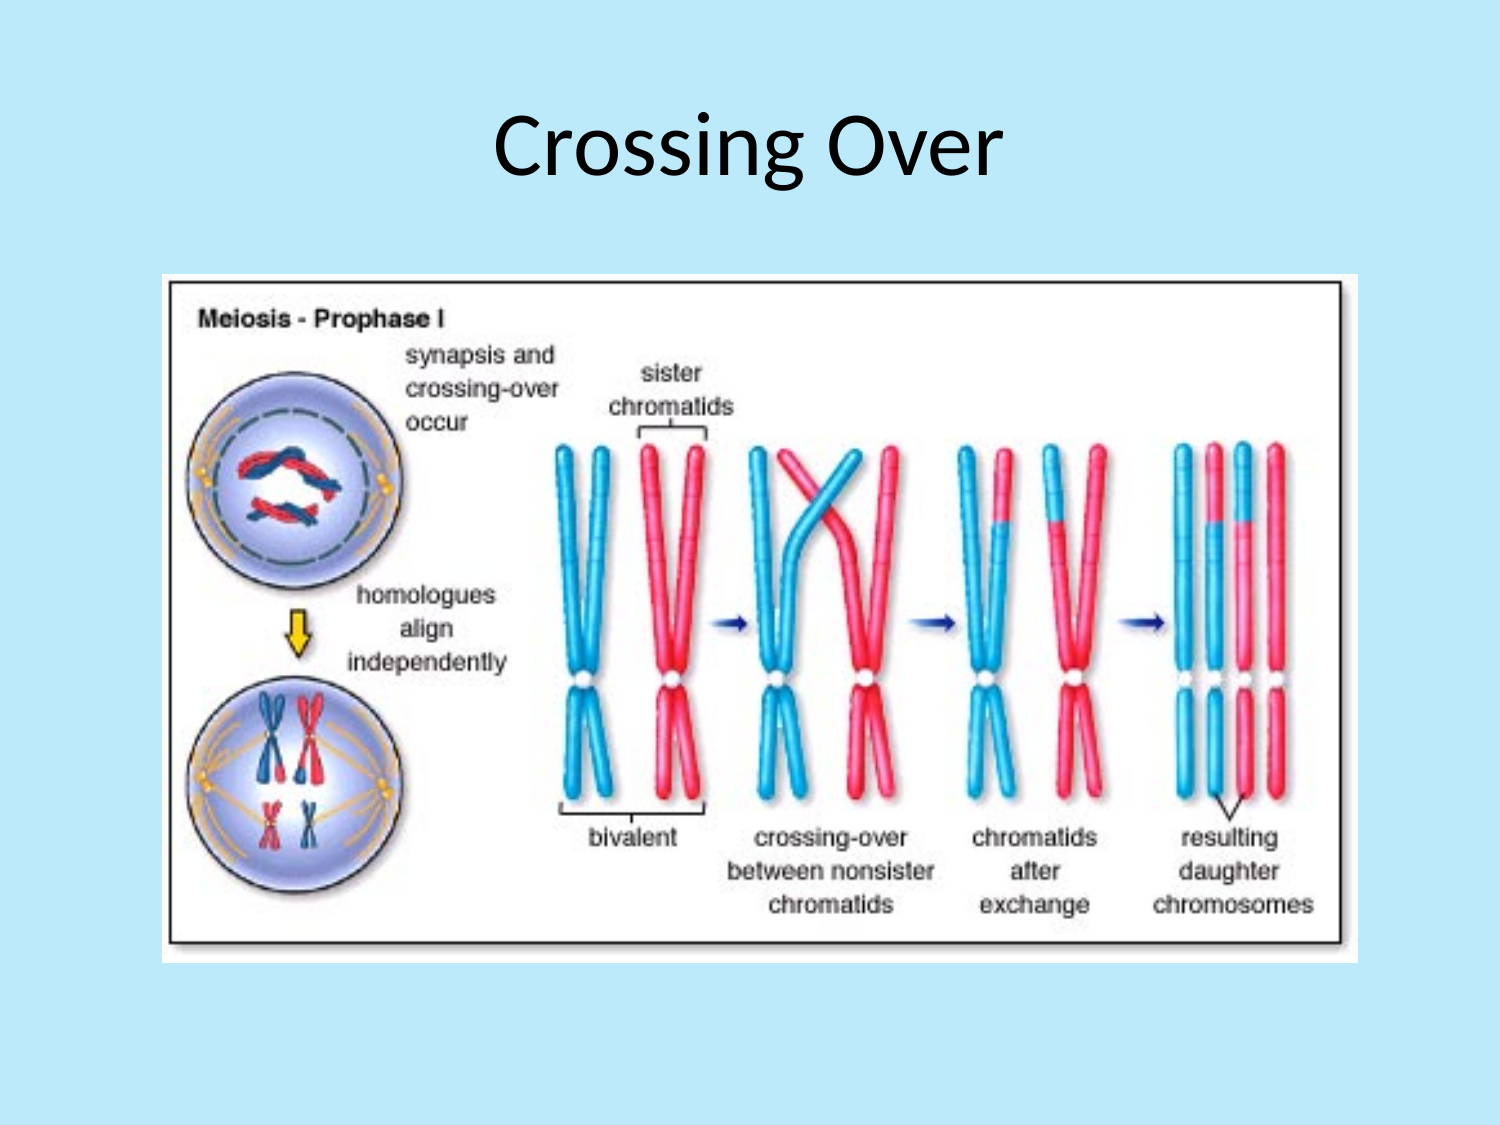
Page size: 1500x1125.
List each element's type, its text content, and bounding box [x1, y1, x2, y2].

title Crossing Over [75, 45, 1425, 233]
picture [162, 274, 1358, 963]
